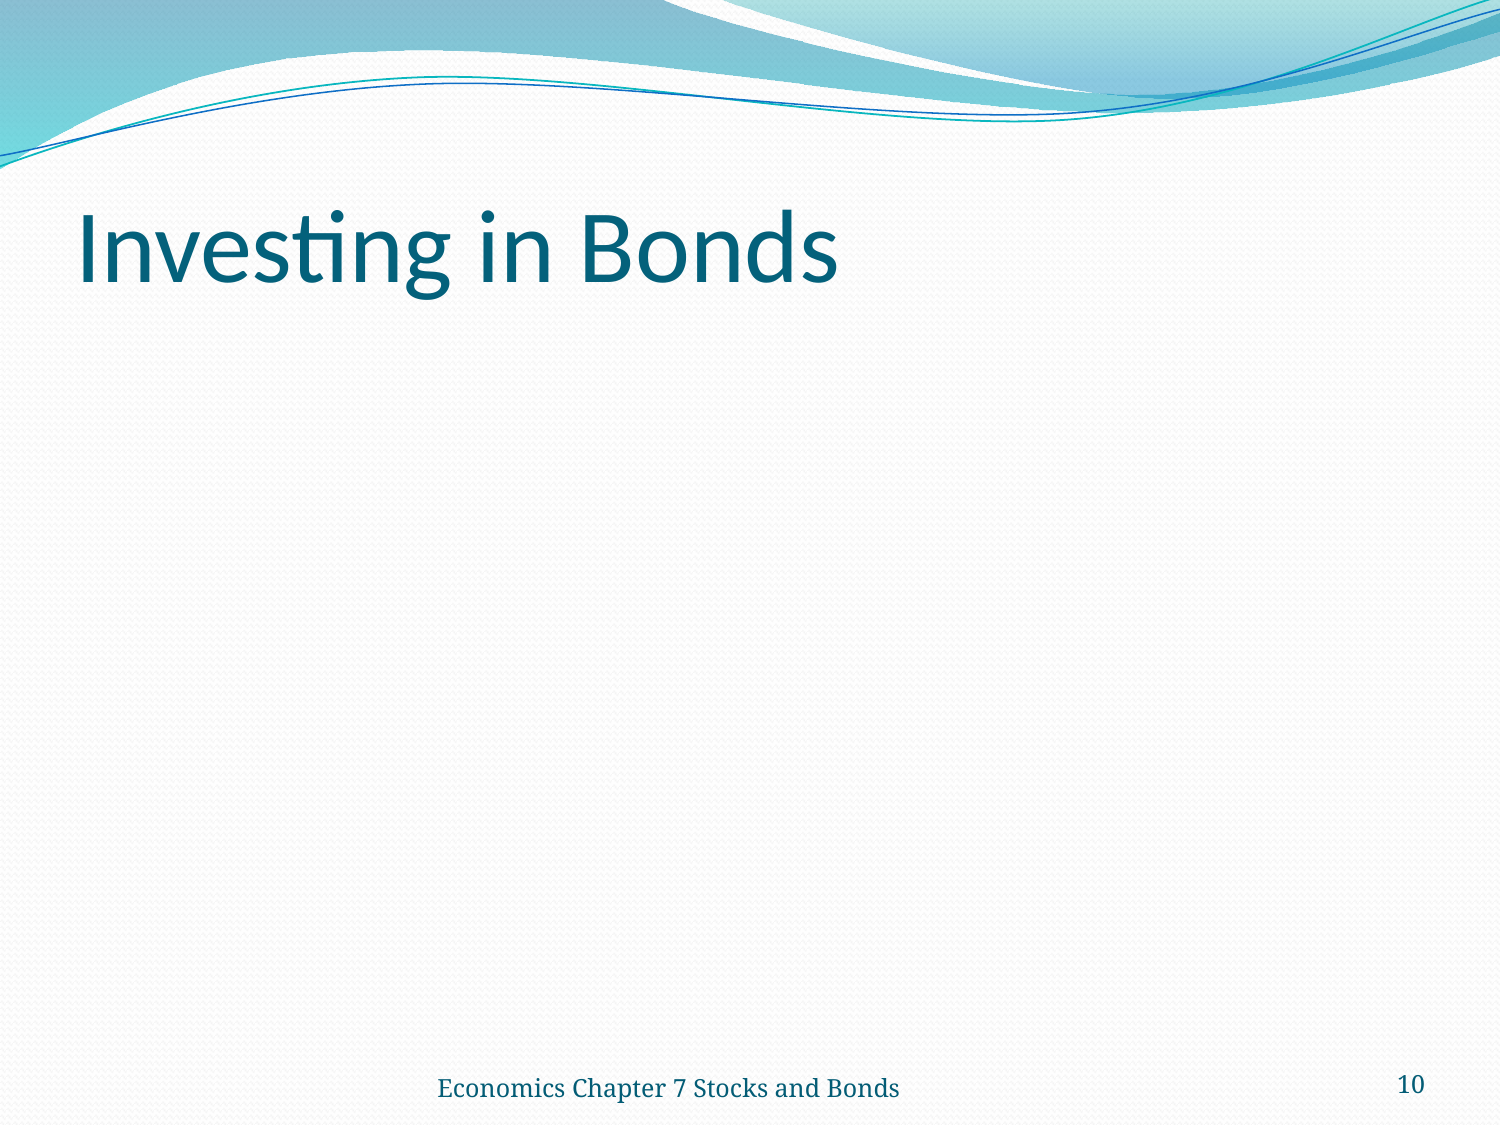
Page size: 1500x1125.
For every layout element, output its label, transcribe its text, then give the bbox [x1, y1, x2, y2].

title Investing in Bonds [75, 115, 1425, 303]
slide_number 10 [1299, 1042, 1425, 1103]
footer Economics Chapter 7 Stocks and Bonds [437, 1042, 988, 1103]
